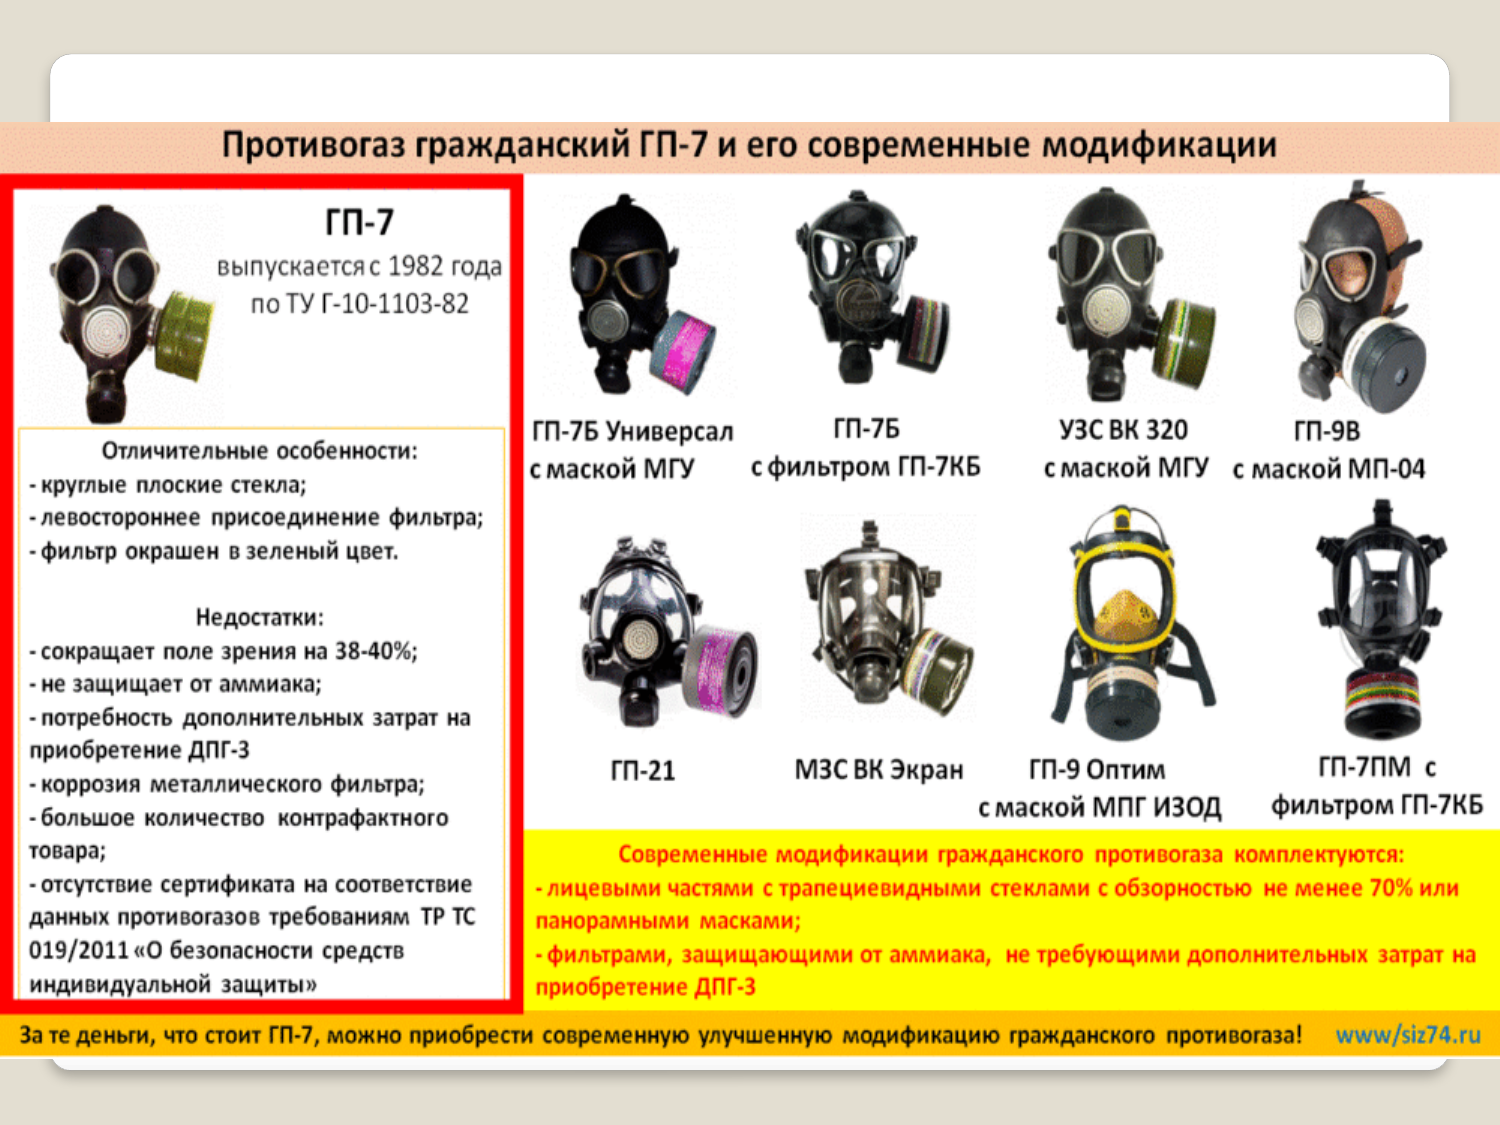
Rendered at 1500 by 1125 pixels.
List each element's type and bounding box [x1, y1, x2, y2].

picture [0, 122, 1500, 1059]
